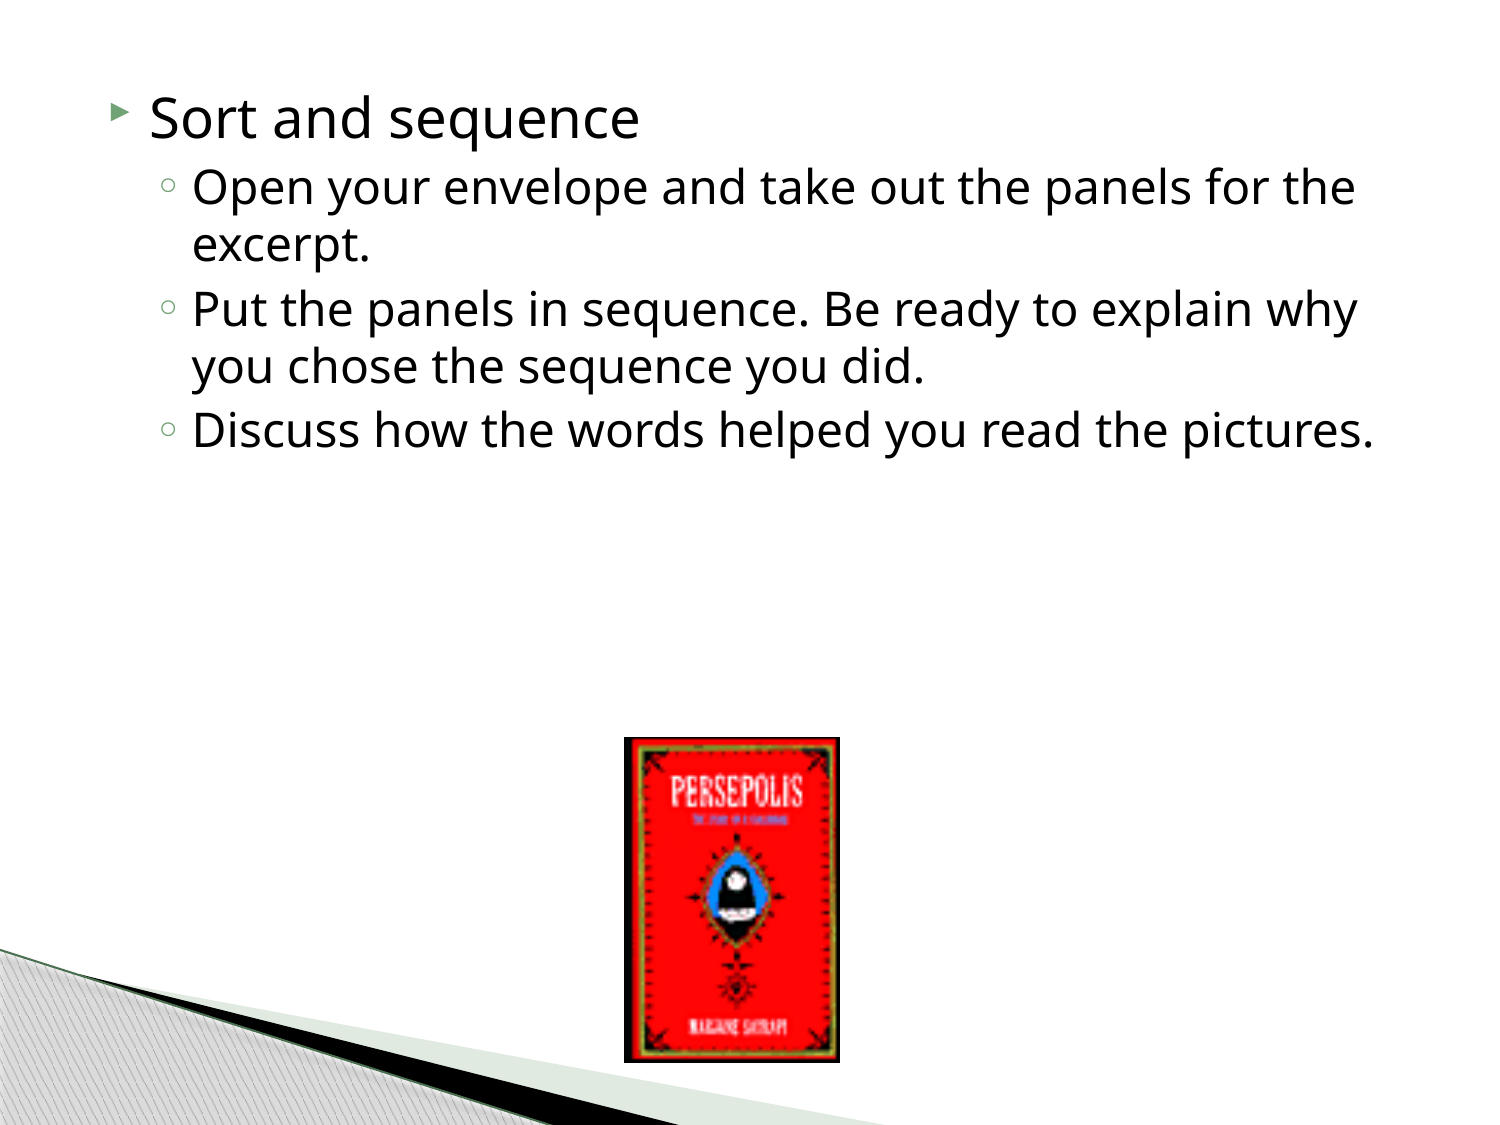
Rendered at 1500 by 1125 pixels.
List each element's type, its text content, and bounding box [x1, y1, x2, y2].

list Sort and sequence Open your envelope and take out the panels for the excerpt. Put the panels in sequence. Be ready to explain why you chose the sequence you did. Discuss how the words helped you read the pictures. [75, 75, 1425, 963]
picture [624, 737, 840, 1063]
